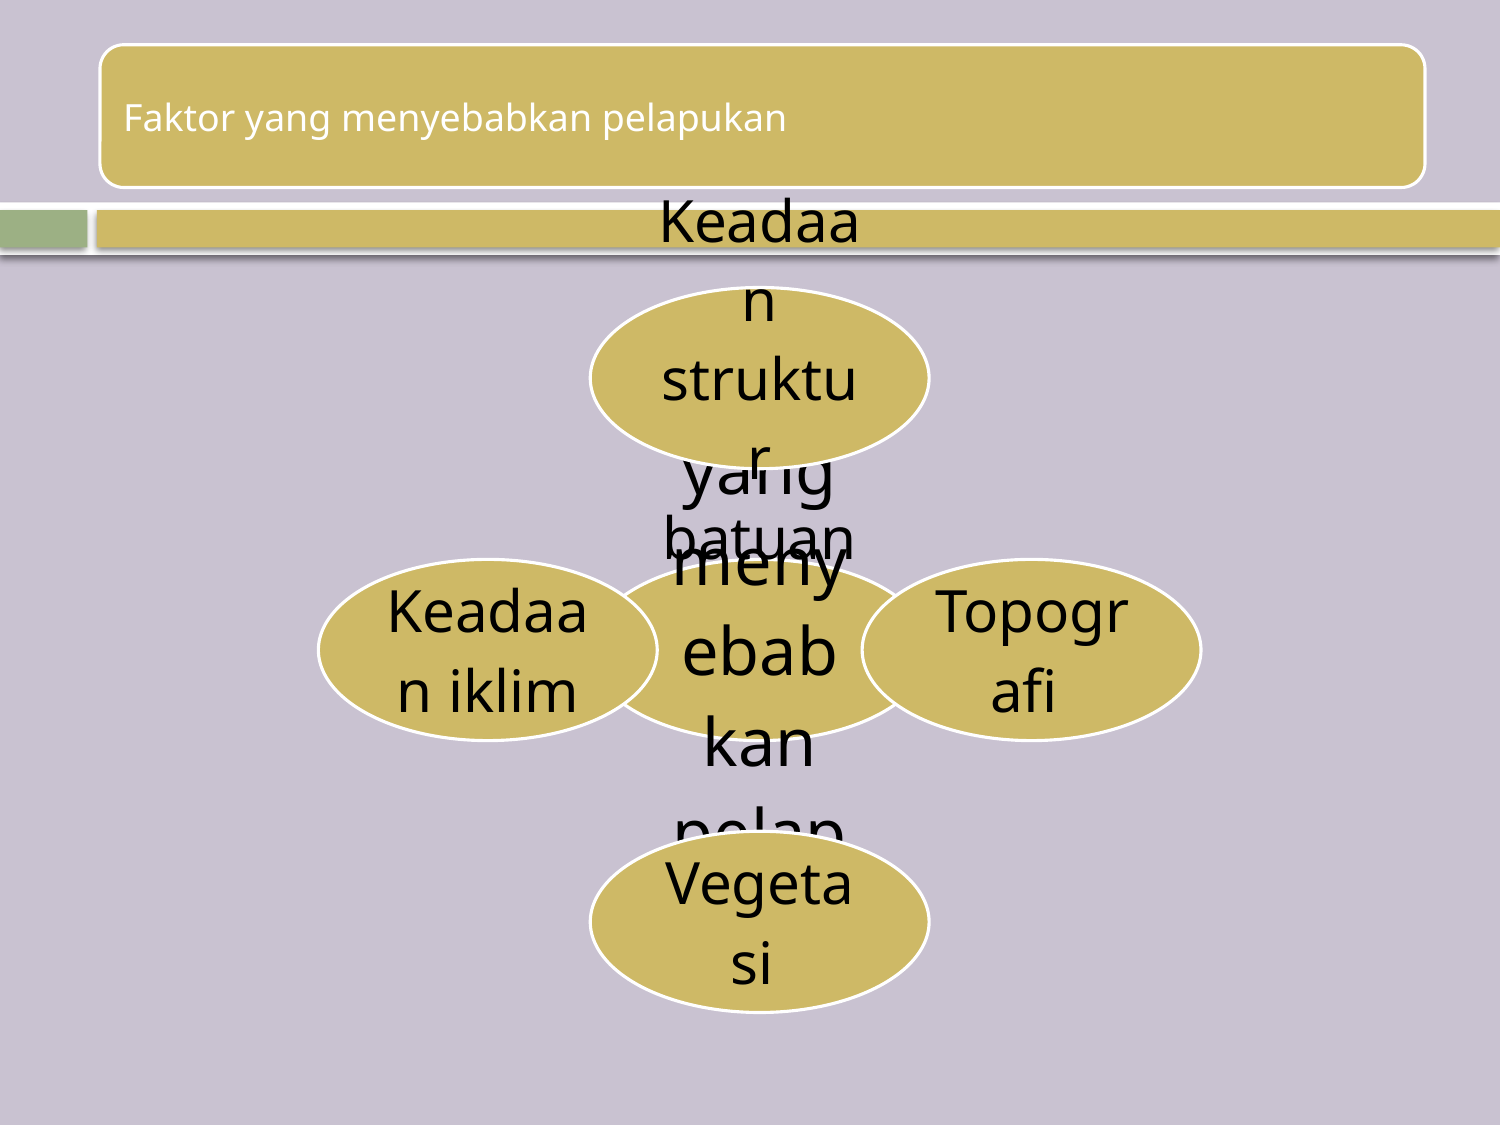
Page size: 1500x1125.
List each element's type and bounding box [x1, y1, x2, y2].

text_box [99, 44, 1426, 188]
list [81, 287, 1438, 1013]
